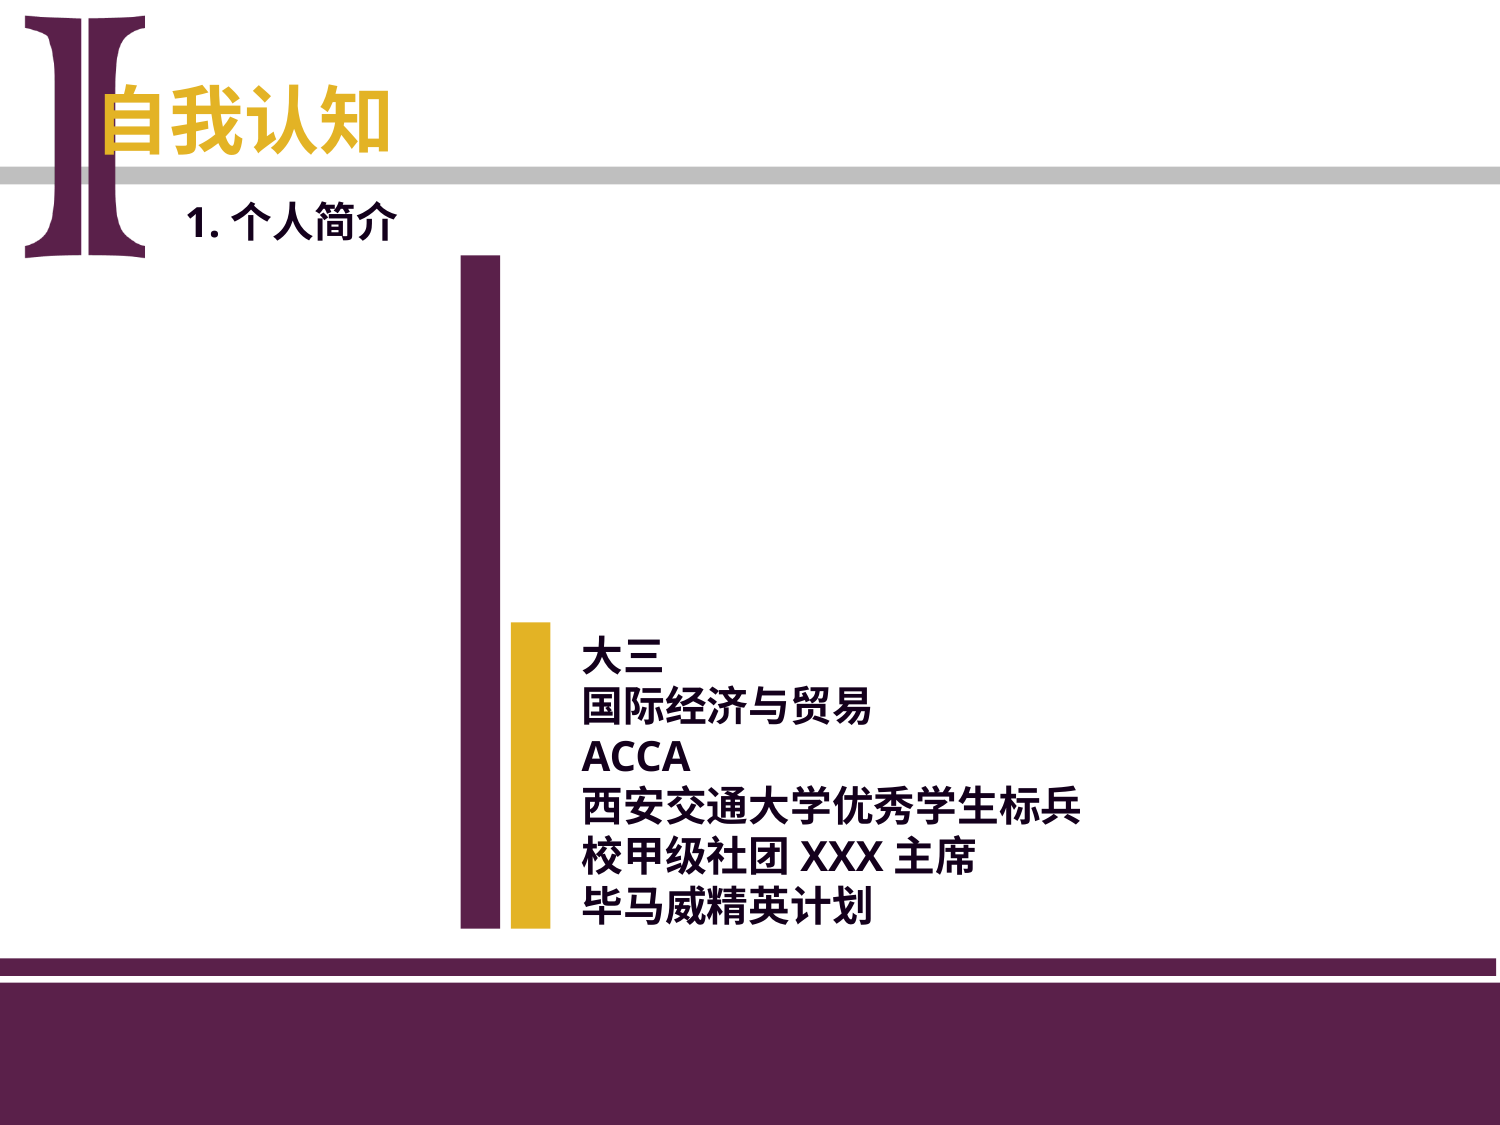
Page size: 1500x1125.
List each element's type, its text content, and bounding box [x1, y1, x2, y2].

text_box [200, 164, 1500, 187]
text_box [0, 981, 1500, 1125]
text_box [0, 956, 1498, 978]
text_box [509, 620, 552, 931]
text_box 1.个人简介 [200, 188, 483, 254]
text_box 大三 国际经济与贸易 ACCA 西安交通大学优秀学生标兵 校甲级社团XXX主席 毕马威精英计划 [566, 622, 1317, 938]
text_box [459, 253, 502, 931]
text_box 自我认知 [200, 66, 455, 172]
picture [0, 0, 195, 284]
